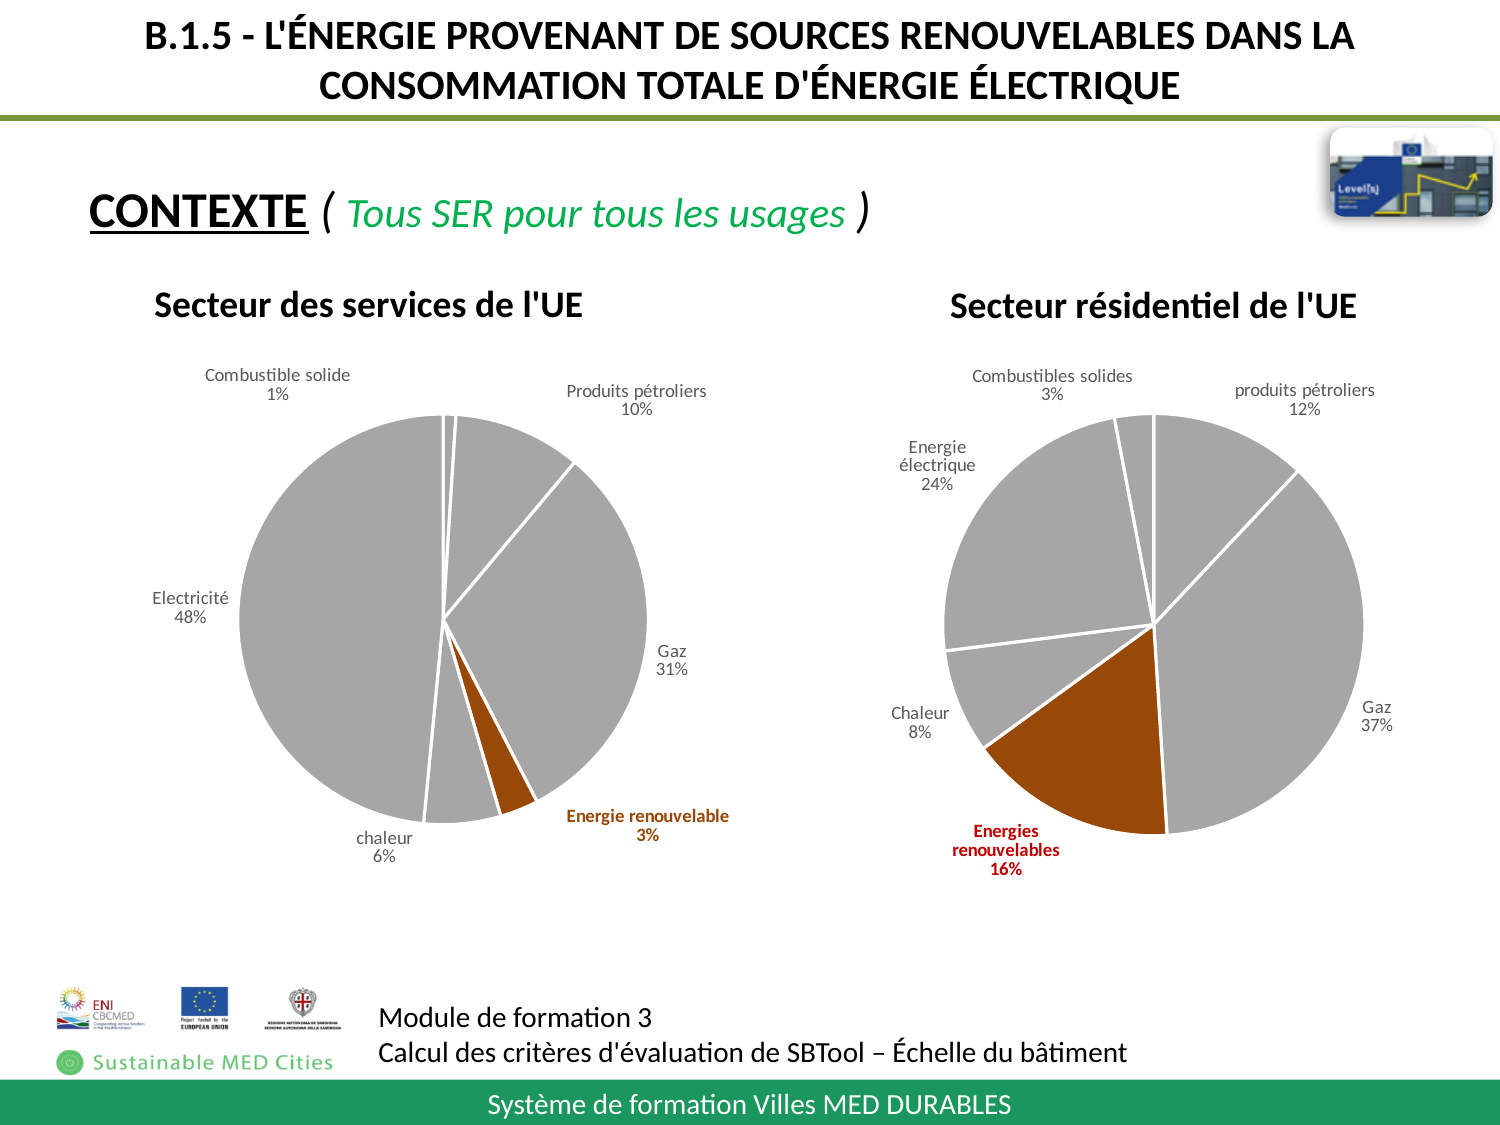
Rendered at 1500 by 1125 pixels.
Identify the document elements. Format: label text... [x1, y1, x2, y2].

title B.1.5 - L'ÉNERGIE PROVENANT DE SOURCES RENOUVELABLES DANS LA CONSOMMATION TOTALE D'ÉNERGIE ÉLECTRIQUE [0, 0, 1500, 117]
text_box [0, 972, 1500, 1125]
text_box Secteur résidentiel de l'UE [935, 273, 1373, 334]
chart [69, 356, 1500, 882]
picture [1329, 127, 1493, 217]
list CONTEXTE ( Tous SER pour tous les usages ) [75, 170, 1425, 270]
text_box Secteur des services de l'UE [139, 272, 599, 333]
